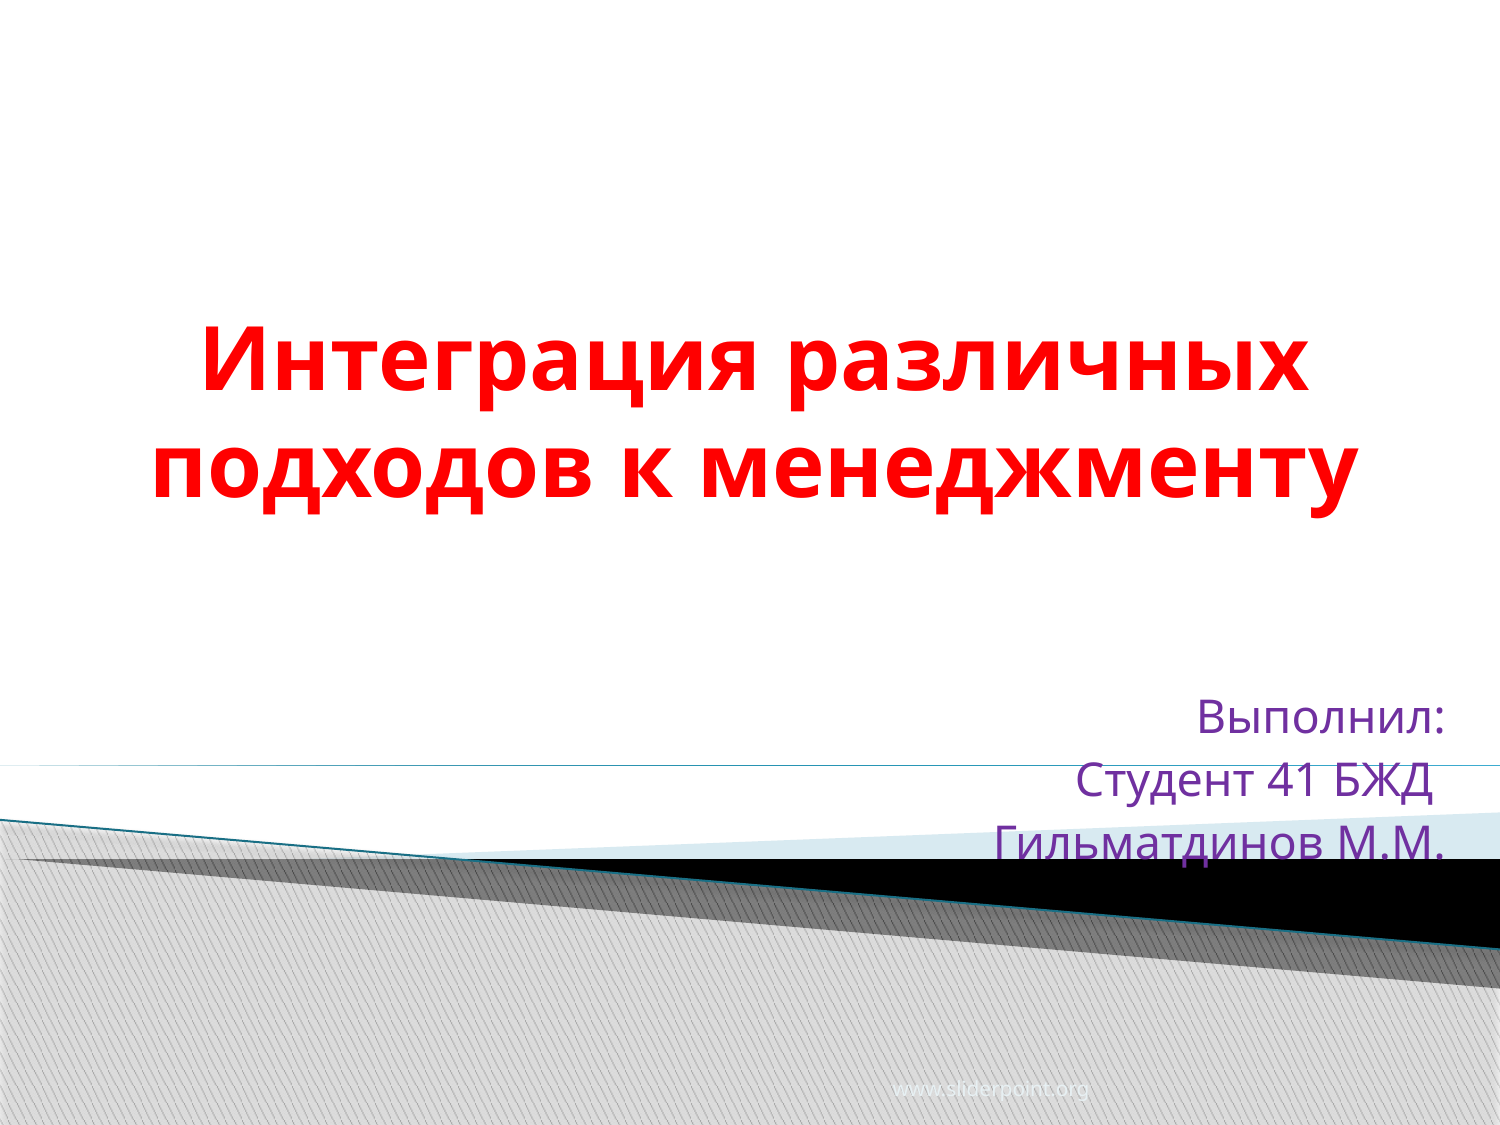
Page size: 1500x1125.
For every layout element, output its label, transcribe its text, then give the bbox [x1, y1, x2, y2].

picture [5, 859, 187, 874]
footer www.sliderpoint.org [718, 1051, 1105, 1112]
picture [222, 877, 1500, 989]
subtitle Выполнил: Студент 41 БЖД Гильматдинов М.М. [187, 679, 1463, 877]
title Интеграция различных подходов к менеджменту [117, 222, 1393, 523]
